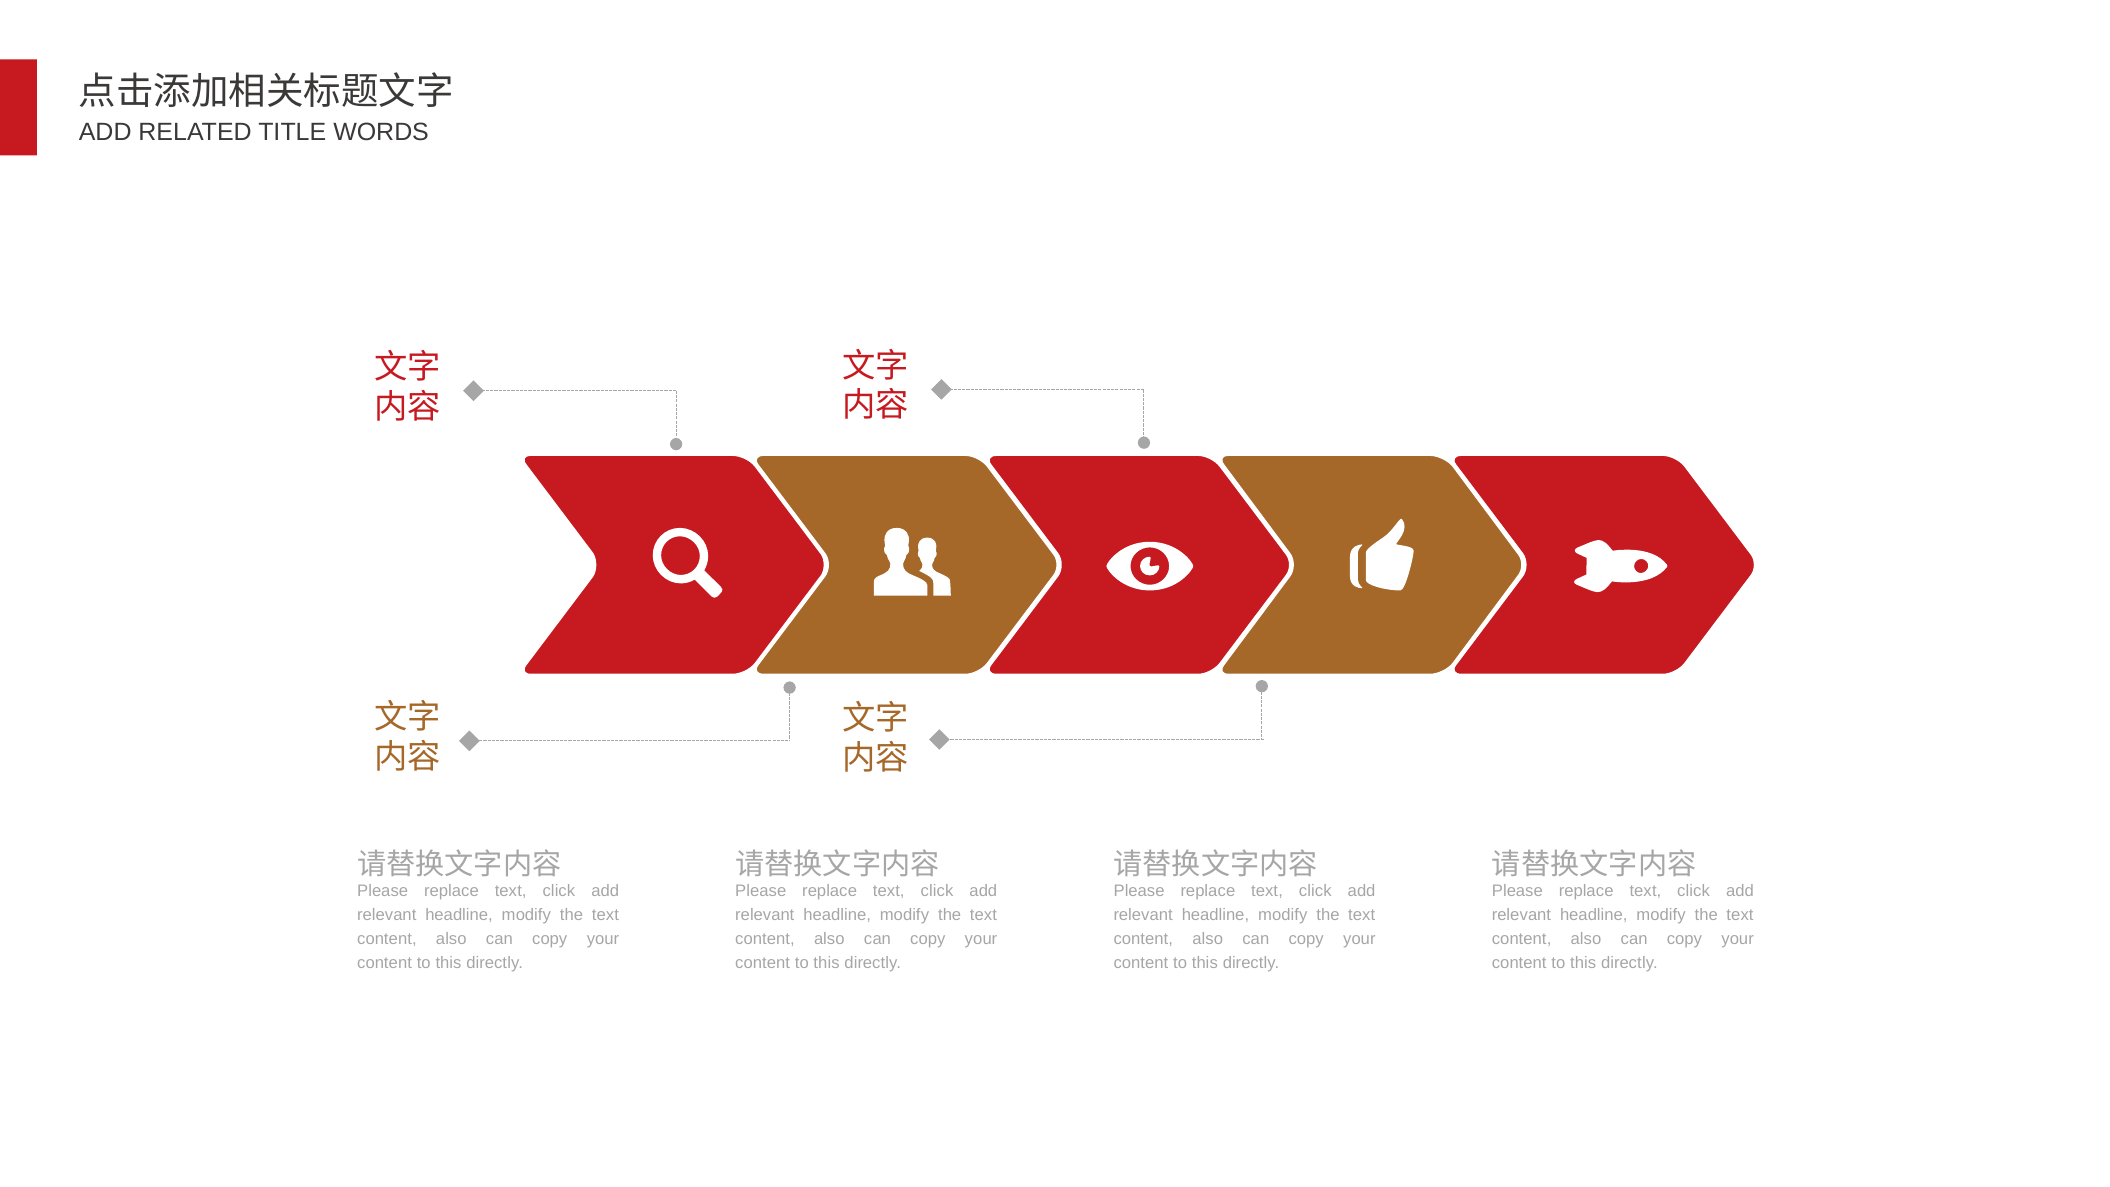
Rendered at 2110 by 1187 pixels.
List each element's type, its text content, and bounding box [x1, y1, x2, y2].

text_box Please replace text, click add relevant headline, modify the text content, also can copy your content to this directly. [1491, 876, 1755, 972]
text_box 请替换文字内容 [1491, 838, 1704, 876]
text_box 请替换文字内容 [735, 838, 948, 876]
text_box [520, 454, 1757, 676]
text_box 文字内容 [834, 695, 917, 776]
text_box 文字内容 [366, 345, 449, 426]
text_box Please replace text, click add relevant headline, modify the text content, also can copy your content to this directly. [1113, 876, 1376, 972]
text_box 文字内容 [366, 695, 449, 775]
text_box Please replace text, click add relevant headline, modify the text content, also can copy your content to this directly. [356, 876, 620, 972]
text_box Please replace text, click add relevant headline, modify the text content, also can copy your content to this directly. [735, 876, 998, 972]
text_box 文字内容 [834, 343, 917, 424]
text_box 点击添加相关标题文字 [62, 59, 470, 121]
text_box 请替换文字内容 [1113, 838, 1326, 876]
text_box 请替换文字内容 [356, 838, 570, 876]
text_box ADD RELATED TITLE WORDS [62, 107, 446, 154]
